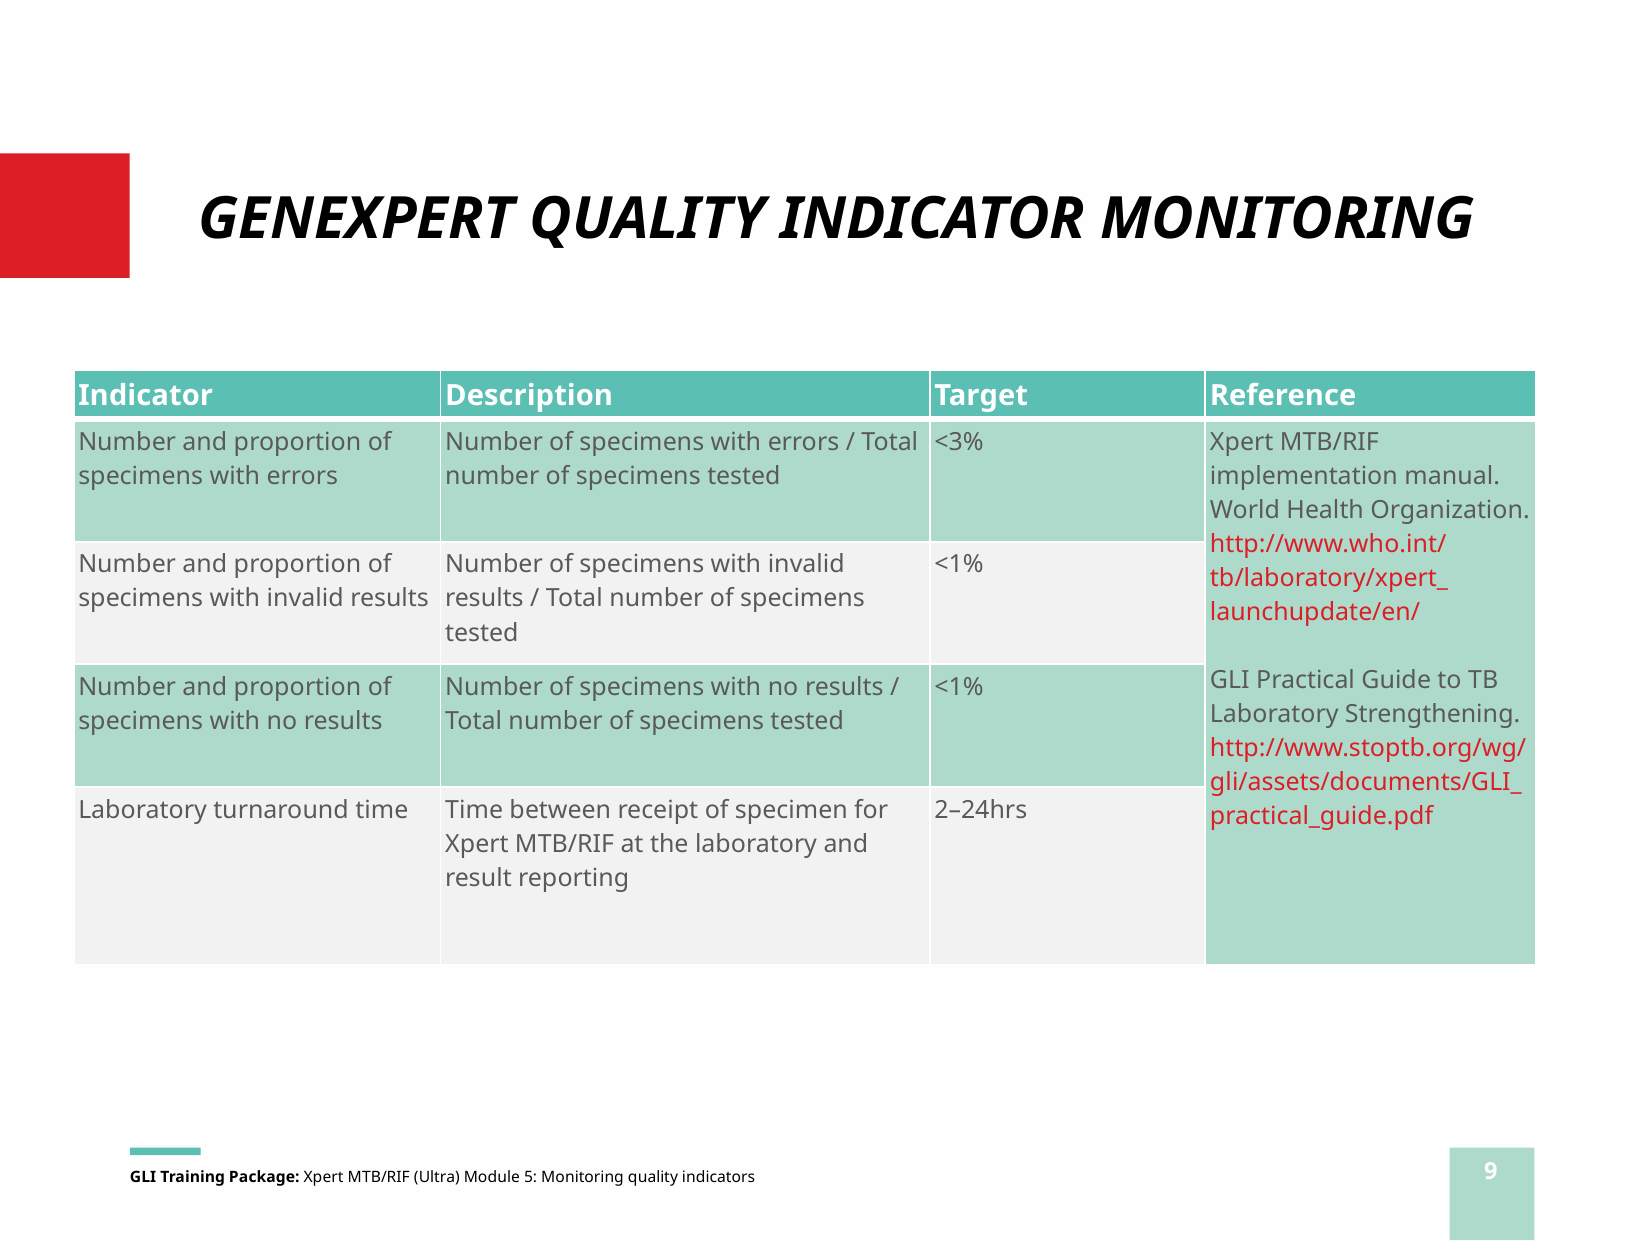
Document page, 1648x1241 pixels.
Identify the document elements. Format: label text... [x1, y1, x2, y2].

table_header Indicator [75, 371, 440, 416]
table_cell Number of specimens with errors / Total number of specimens tested [441, 422, 929, 541]
text_box GENEXPERT QUALITY INDICATOR MONITORING [198, 157, 1513, 282]
table_cell <1% [931, 543, 1204, 663]
table_header Reference [1206, 371, 1535, 416]
table_cell Number and proportion of specimens with no results [75, 665, 440, 786]
table_cell Number of specimens with no results / Total number of specimens tested [441, 665, 929, 786]
table_cell Number of specimens with invalid results / Total number of specimens tested [441, 543, 929, 663]
table_cell 2–24hrs [931, 788, 1204, 964]
table_cell Time between receipt of specimen for Xpert MTB/RIF at the laboratory and result reporting [441, 788, 929, 964]
table_cell Number and proportion of specimens with invalid results [75, 543, 440, 663]
table_cell Xpert MTB/RIF implementation manual. World Health Organization. http://www.who.int/ tb/laboratory/xpert_ launchupdate/en/ GLI Practical Guide to TB Laboratory Strengthening. http://www.stoptb.org/wg/gli/assets/documents/GLI_practical_guide.pdf [1206, 422, 1535, 964]
table_header Target [931, 371, 1204, 416]
table_cell Number and proportion of specimens with errors [75, 422, 440, 541]
table_cell <3% [931, 422, 1204, 541]
table_header Description [441, 371, 929, 416]
table_cell <1% [931, 665, 1204, 786]
table_cell Laboratory turnaround time [75, 788, 440, 964]
